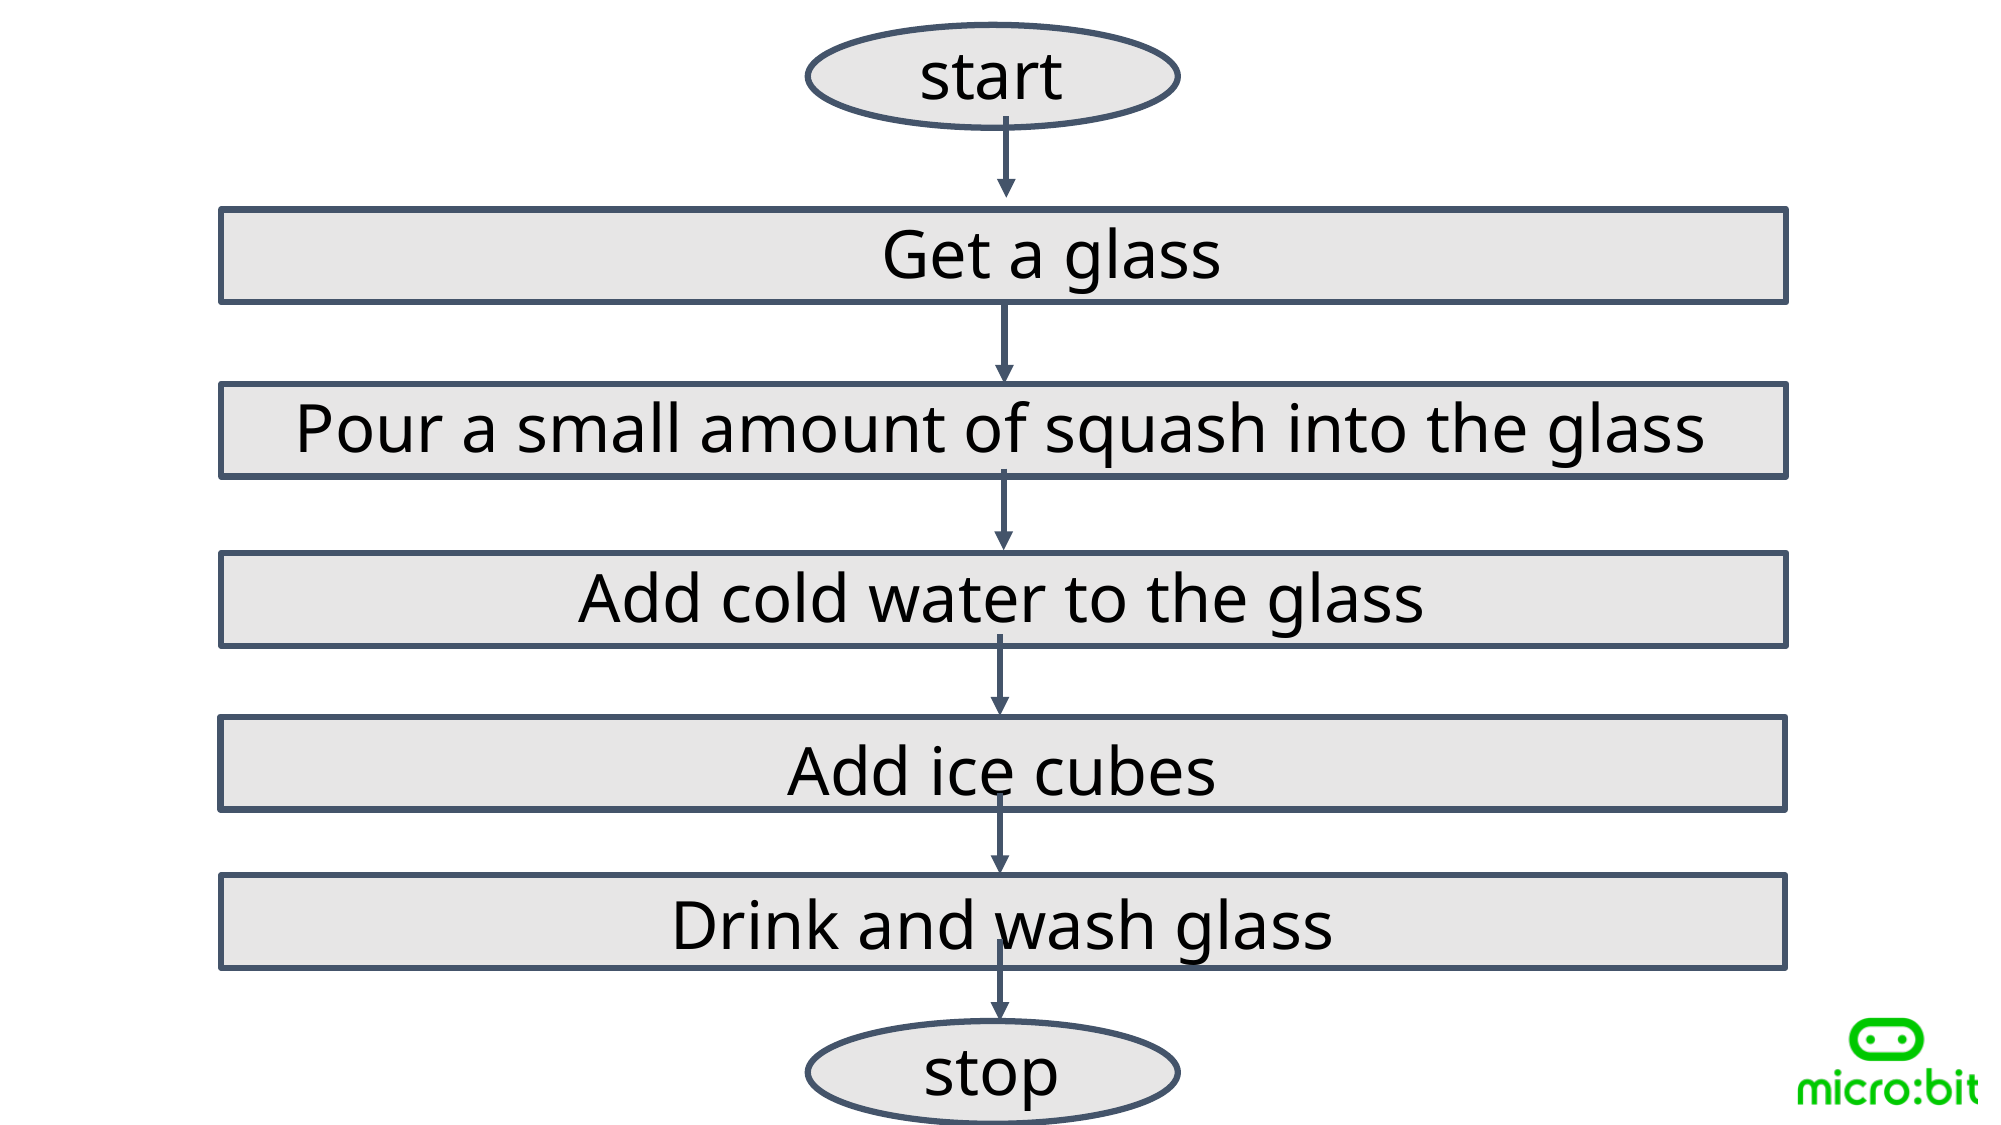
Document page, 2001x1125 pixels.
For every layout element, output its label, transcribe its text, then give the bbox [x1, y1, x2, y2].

text_box [221, 634, 997, 646]
text_box [221, 961, 995, 968]
text_box Get a glass [271, 196, 1836, 290]
text_box [1136, 43, 1178, 109]
text_box [1136, 1039, 1178, 1105]
text_box [856, 1107, 1130, 1124]
text_box start [850, 17, 1136, 111]
text_box stop [850, 1013, 1136, 1107]
text_box [221, 209, 1787, 303]
text_box [1003, 634, 1787, 646]
text_box Pour a small amount of squash into the glass [220, 371, 1785, 464]
text_box Drink and wash glass [221, 867, 1787, 961]
text_box Add ice cubes [221, 714, 1787, 807]
text_box [220, 716, 995, 810]
text_box [1004, 961, 1786, 968]
text_box [807, 43, 850, 109]
text_box [807, 1039, 850, 1106]
text_box [221, 383, 1787, 477]
text_box [856, 111, 1130, 128]
text_box Add cold water to the glass [221, 540, 1787, 634]
picture [1797, 1017, 1978, 1106]
